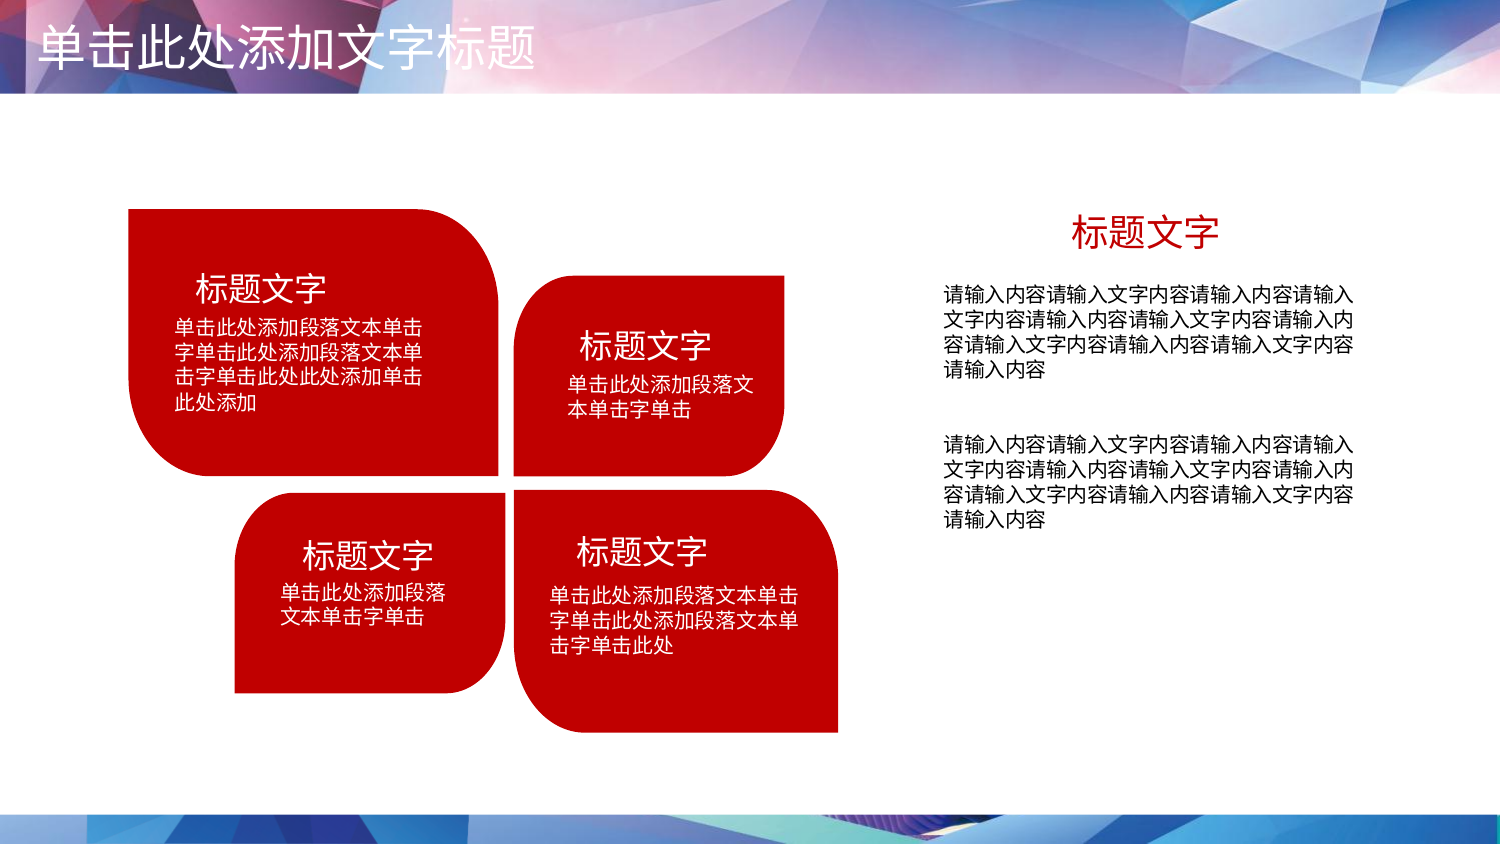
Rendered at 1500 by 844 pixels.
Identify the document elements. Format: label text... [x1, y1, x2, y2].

picture [0, 815, 1500, 844]
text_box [513, 275, 785, 477]
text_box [513, 489, 839, 733]
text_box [916, 201, 1389, 391]
picture [0, 0, 1500, 93]
text_box 请输入内容请输入文字内容请输入内容请输入文字内容请输入内容请输入文字内容请输入内容请输入文字内容请输入内容请输入文字内容请输入内容 [928, 423, 1388, 539]
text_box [234, 492, 509, 694]
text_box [128, 208, 499, 477]
